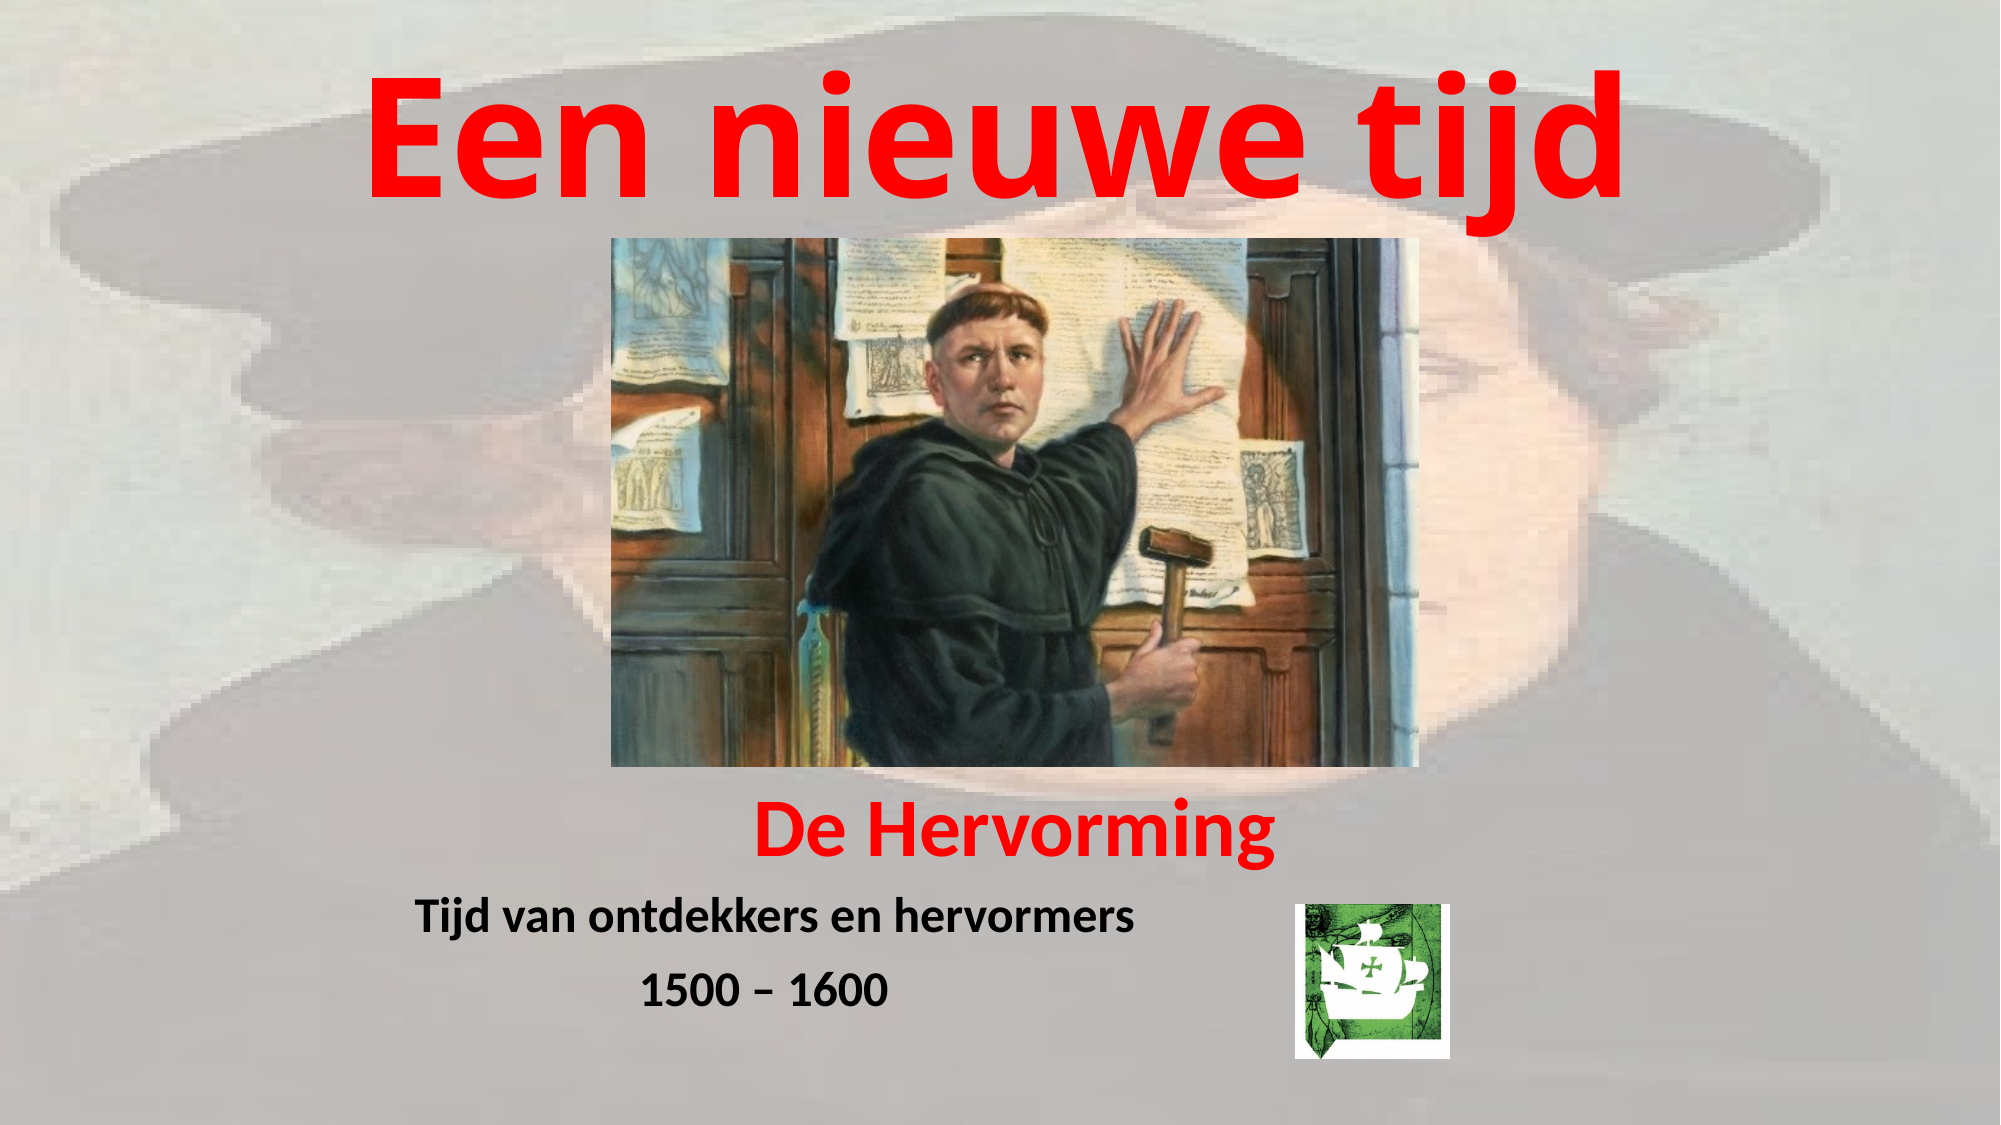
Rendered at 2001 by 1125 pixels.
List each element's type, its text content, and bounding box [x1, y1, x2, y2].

picture [1295, 904, 1450, 1059]
picture [611, 238, 1419, 767]
text_box De Hervorming [611, 767, 1419, 880]
title Een nieuwe tijd [18, 0, 1973, 242]
subtitle Tijd van ontdekkers en hervormers 1500 – 1600 [249, 881, 1300, 1125]
